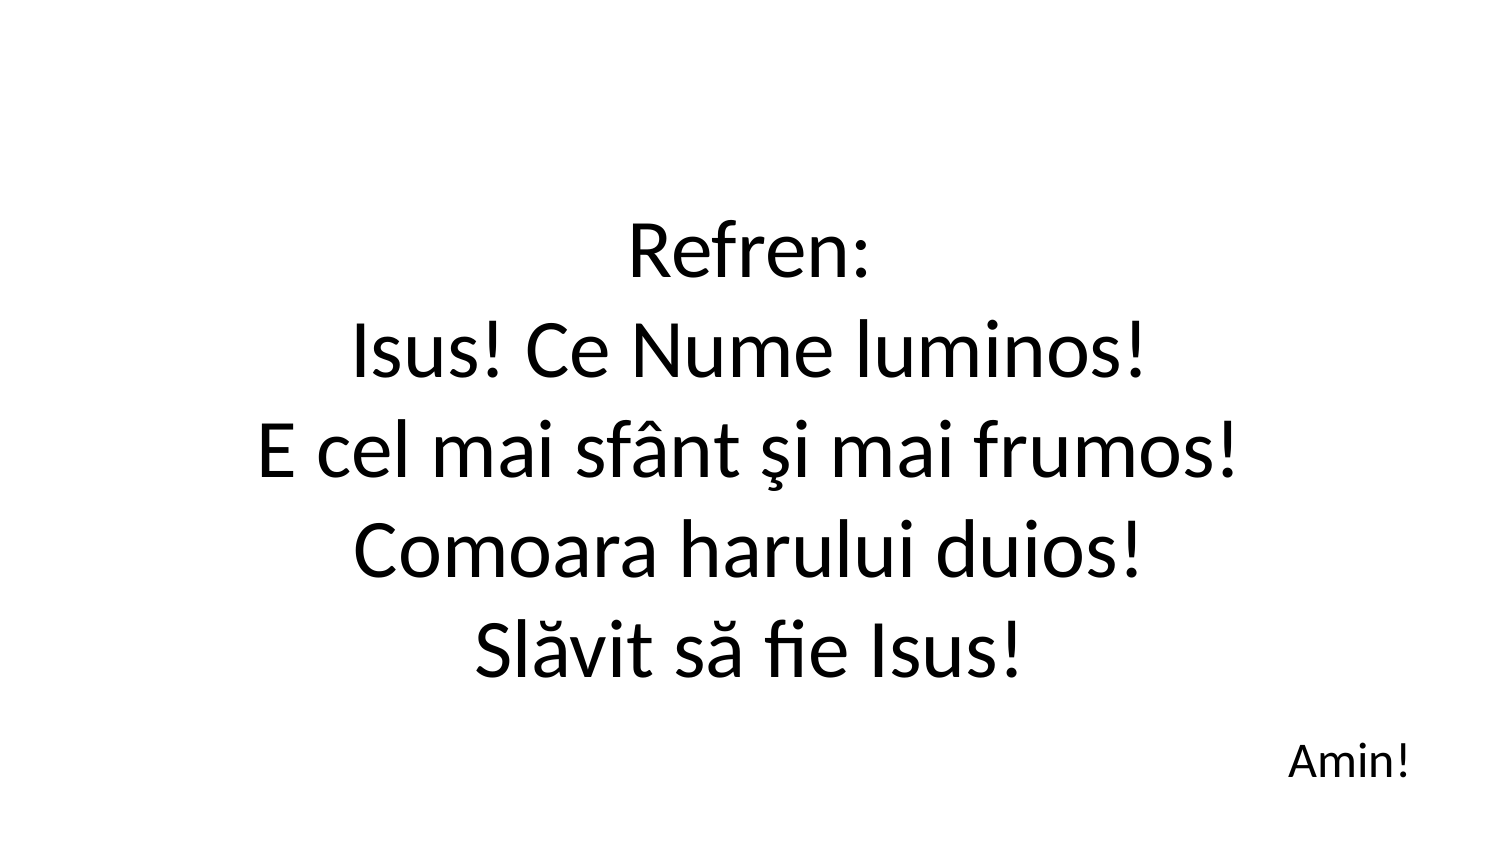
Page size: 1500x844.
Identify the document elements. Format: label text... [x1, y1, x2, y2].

text_box Amin! [1273, 674, 1427, 795]
text_box Refren: Isus! Ce Nume luminos! E cel mai sfânt şi mai frumos! Comoara harului duios! Slăvit să fie Isus! [241, 142, 1258, 702]
